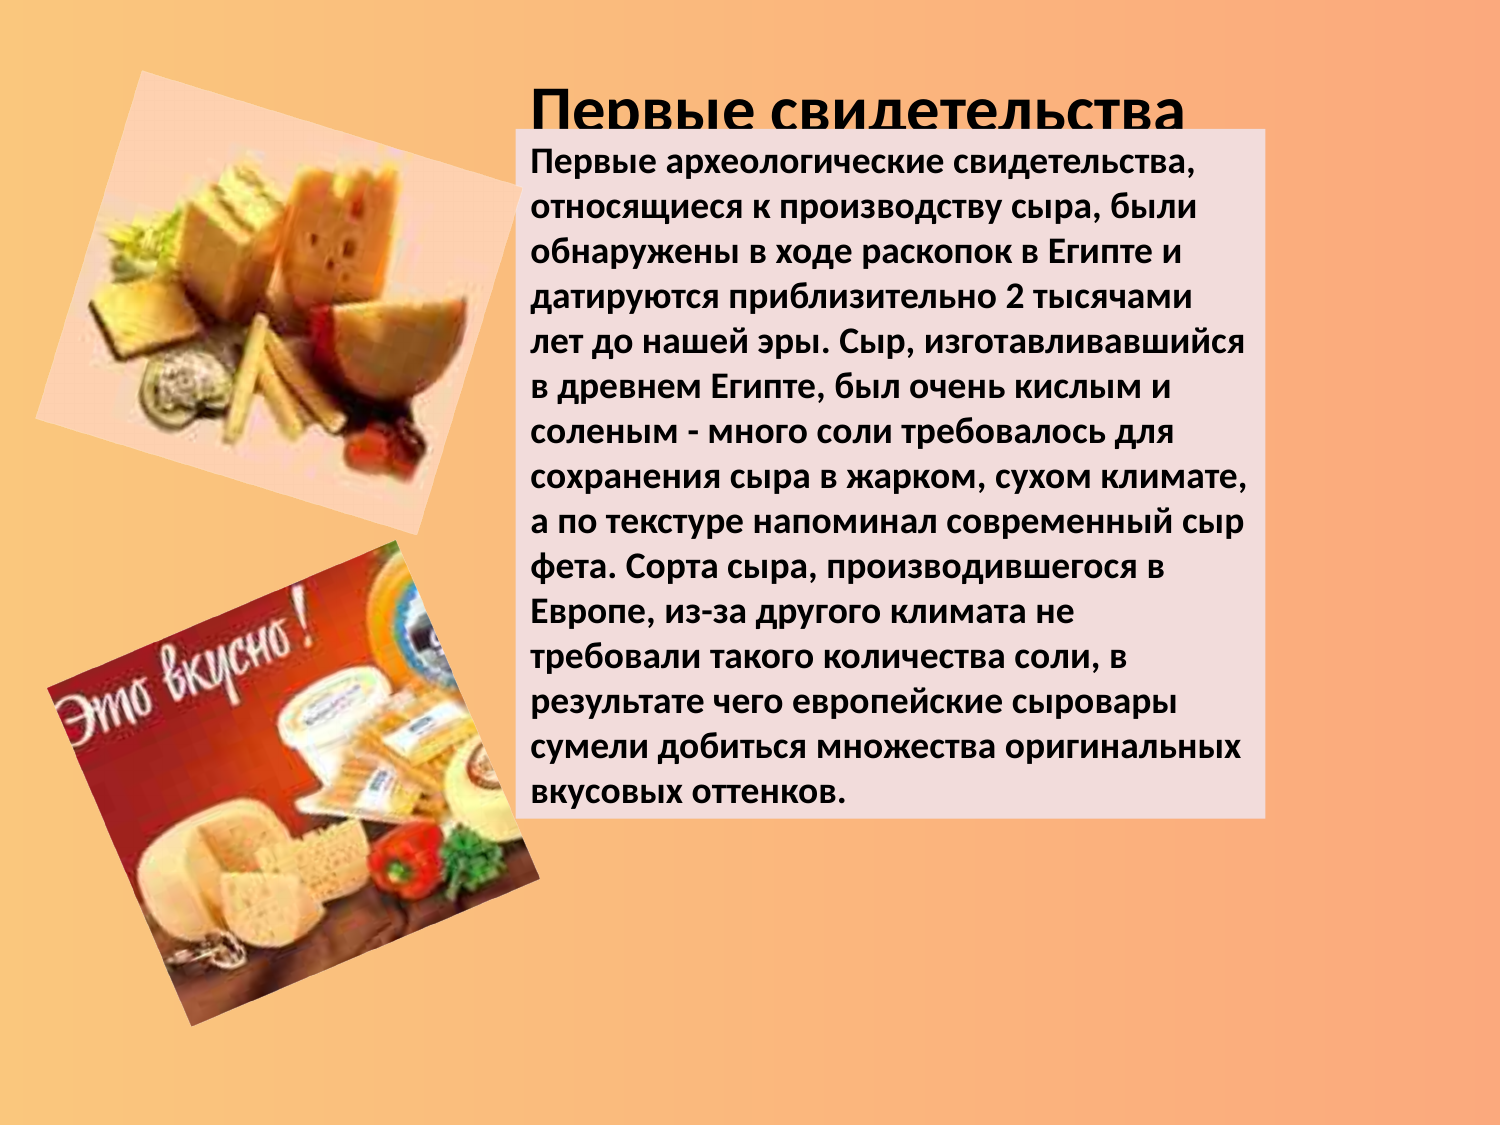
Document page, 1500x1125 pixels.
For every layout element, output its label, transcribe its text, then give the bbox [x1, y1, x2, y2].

text_box Первые свидетельства [515, 58, 1395, 154]
picture [48, 541, 539, 1026]
picture [37, 72, 522, 534]
text_box Первые археологические свидетельства, относящиеся к производству сыра, были обнаружены в ходе раскопок в Египте и датируются приблизительно 2 тысячами лет до нашей эры. Сыр, изготавливавшийся в древнем Египте, был очень кислым и соленым - много соли требовалось для сохранения сыра в жарком, сухом климате, а по текстуре напоминал современный сыр фета. Сорта сыра, производившегося в Европе, из-за другого климата не требовали такого количества соли, в результате чего европейские сыровары сумели добиться множества оригинальных вкусовых оттенков. [515, 128, 1266, 819]
